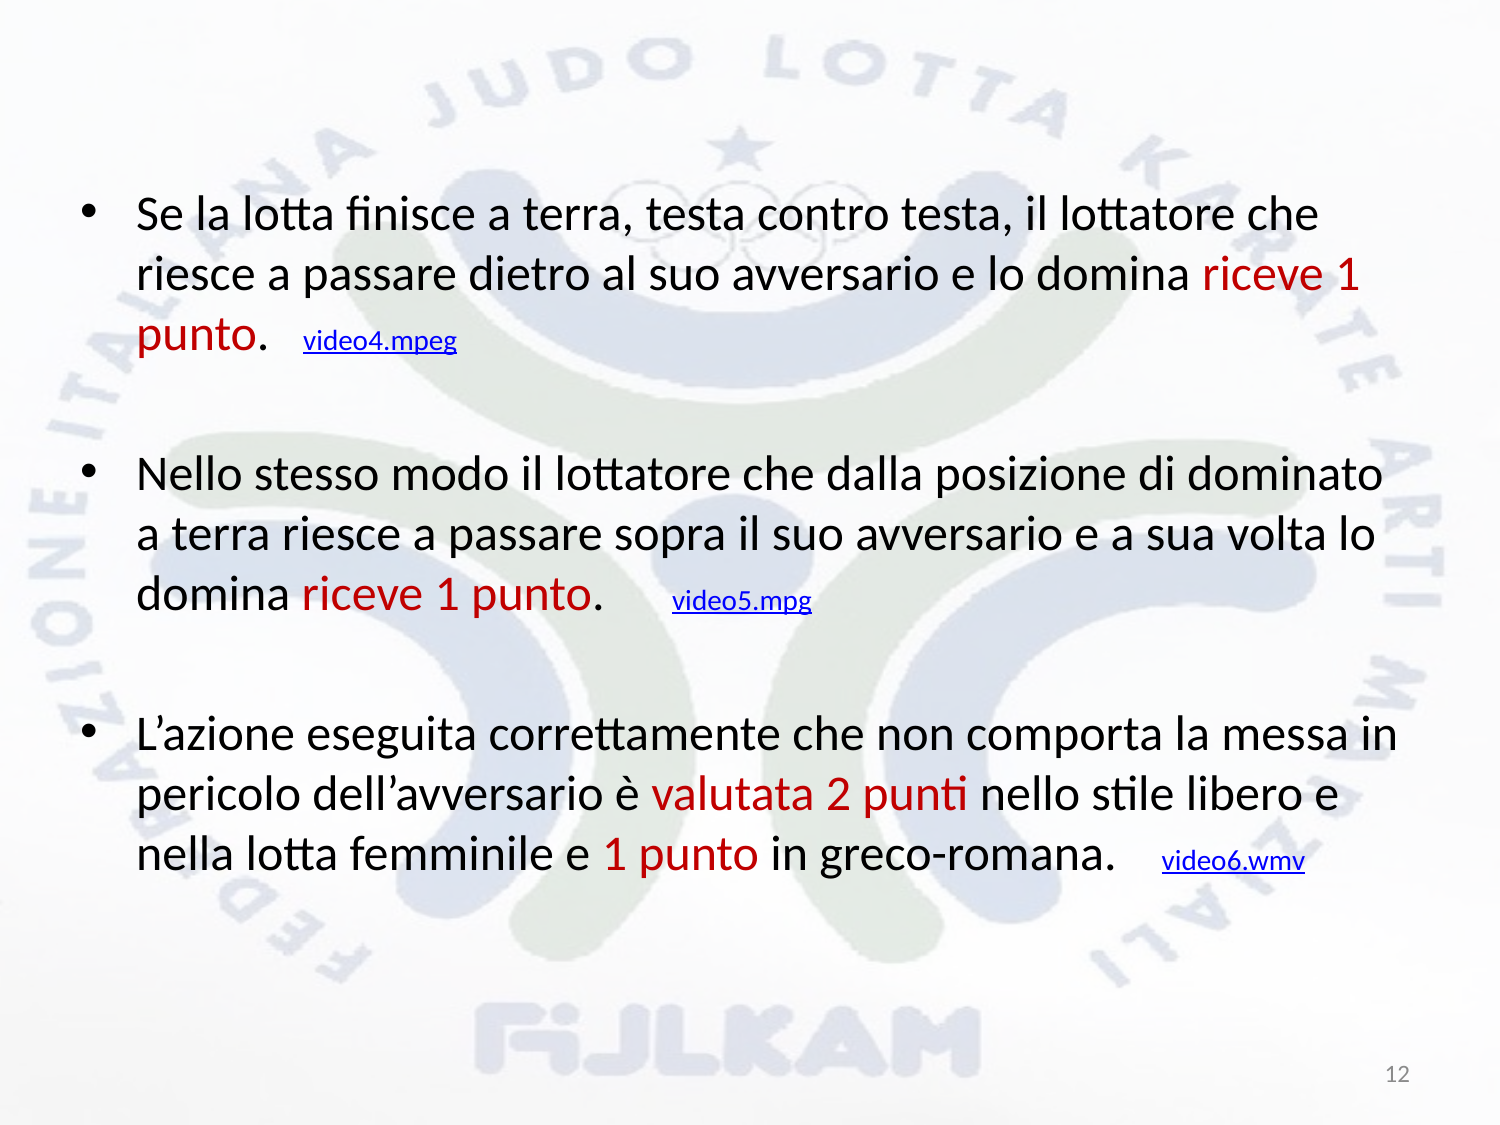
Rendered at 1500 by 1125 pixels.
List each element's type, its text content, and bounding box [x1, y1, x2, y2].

slide_number 12 [1074, 1042, 1425, 1103]
list Se la lotta finisce a terra, testa contro testa, il lottatore che riesce a passare dietro al suo avversario e lo domina riceve 1 punto. video4.mpeg Nello stesso modo il lottatore che dalla posizione di dominato a terra riesce a passare sopra il suo avversario e a sua volta lo domina riceve 1 punto. video5.mpg L’azione eseguita correttamente che non comporta la messa in pericolo dell’avversario è valutata 2 punti nello stile libero e nella lotta femminile e 1 punto in greco-romana. video6.wmv [64, 172, 1415, 916]
